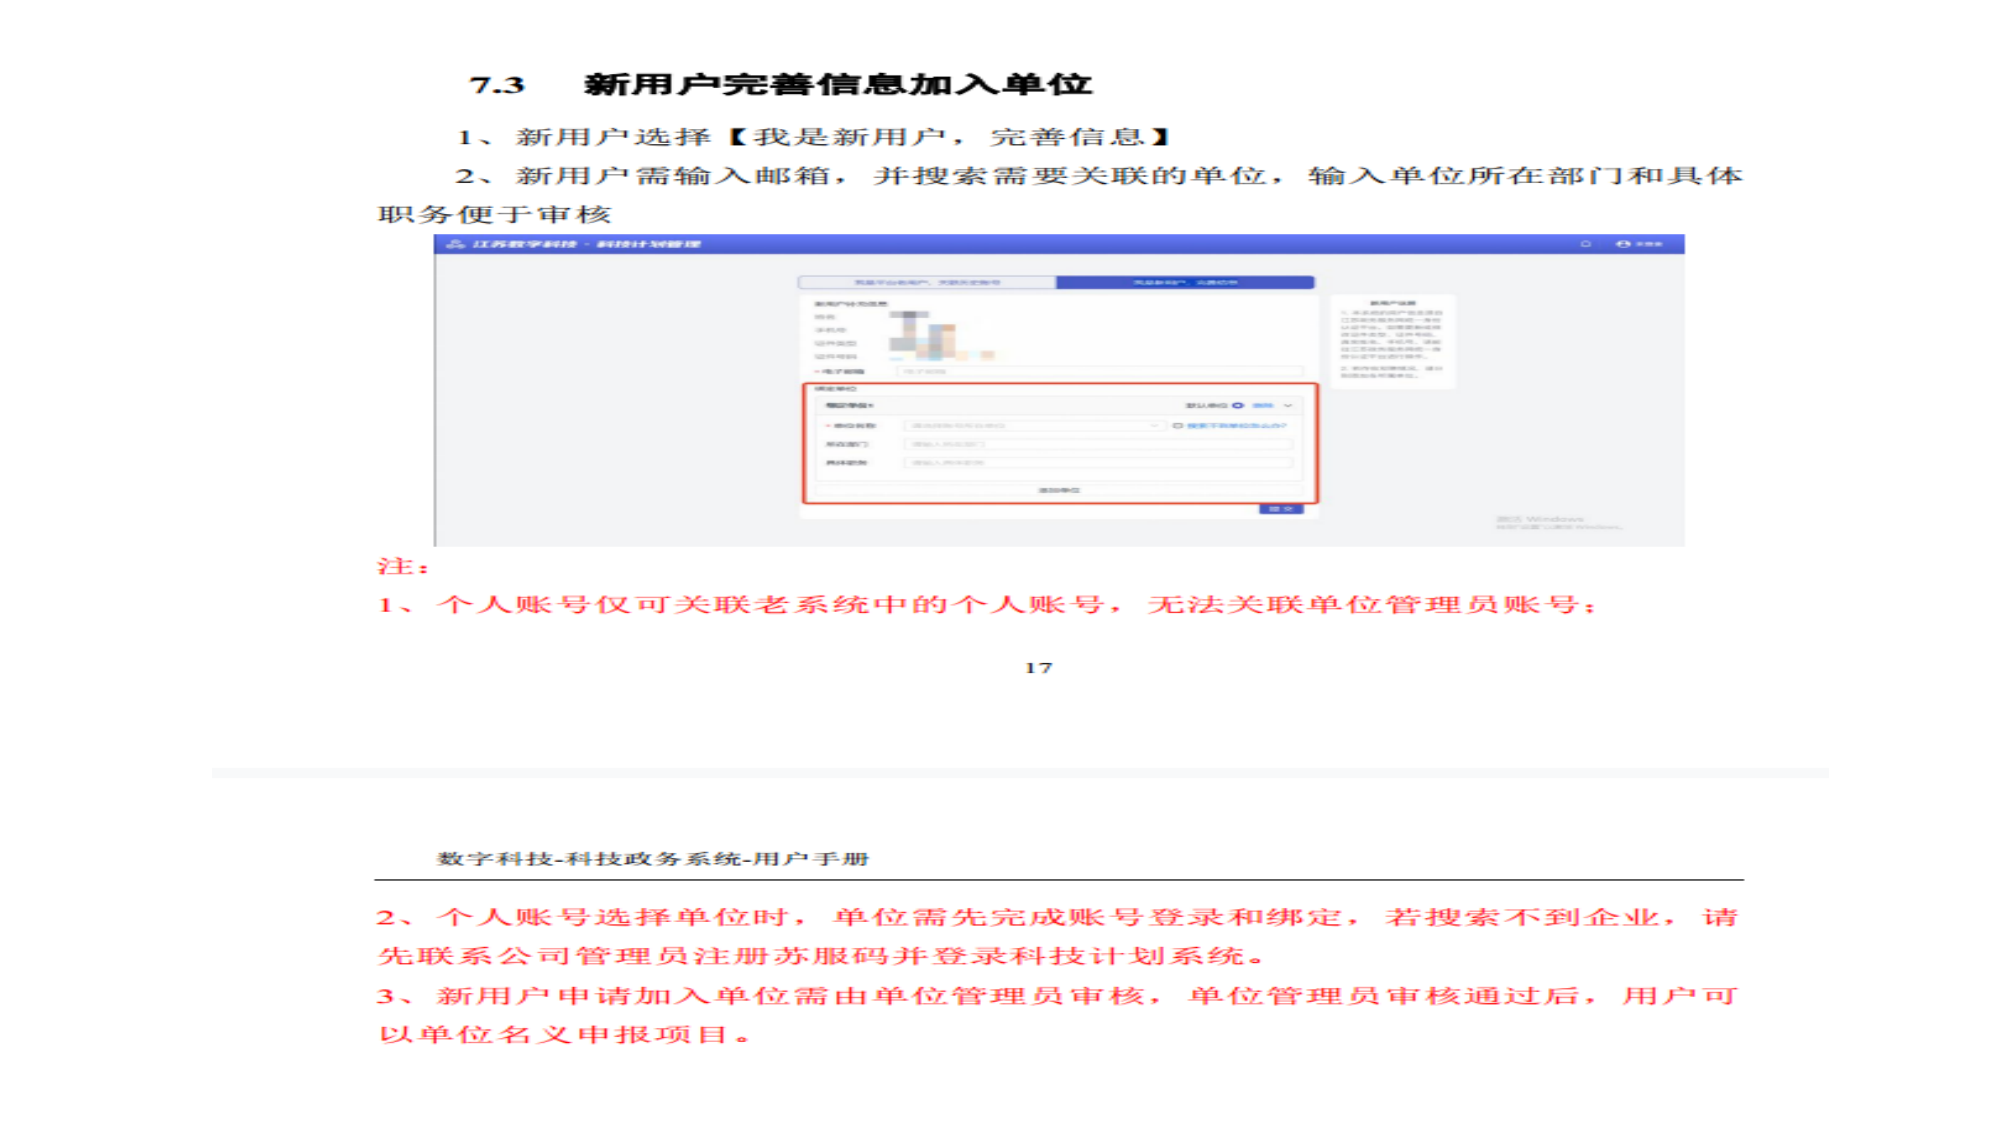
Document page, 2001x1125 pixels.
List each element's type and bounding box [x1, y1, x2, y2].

picture [212, 52, 1829, 1072]
